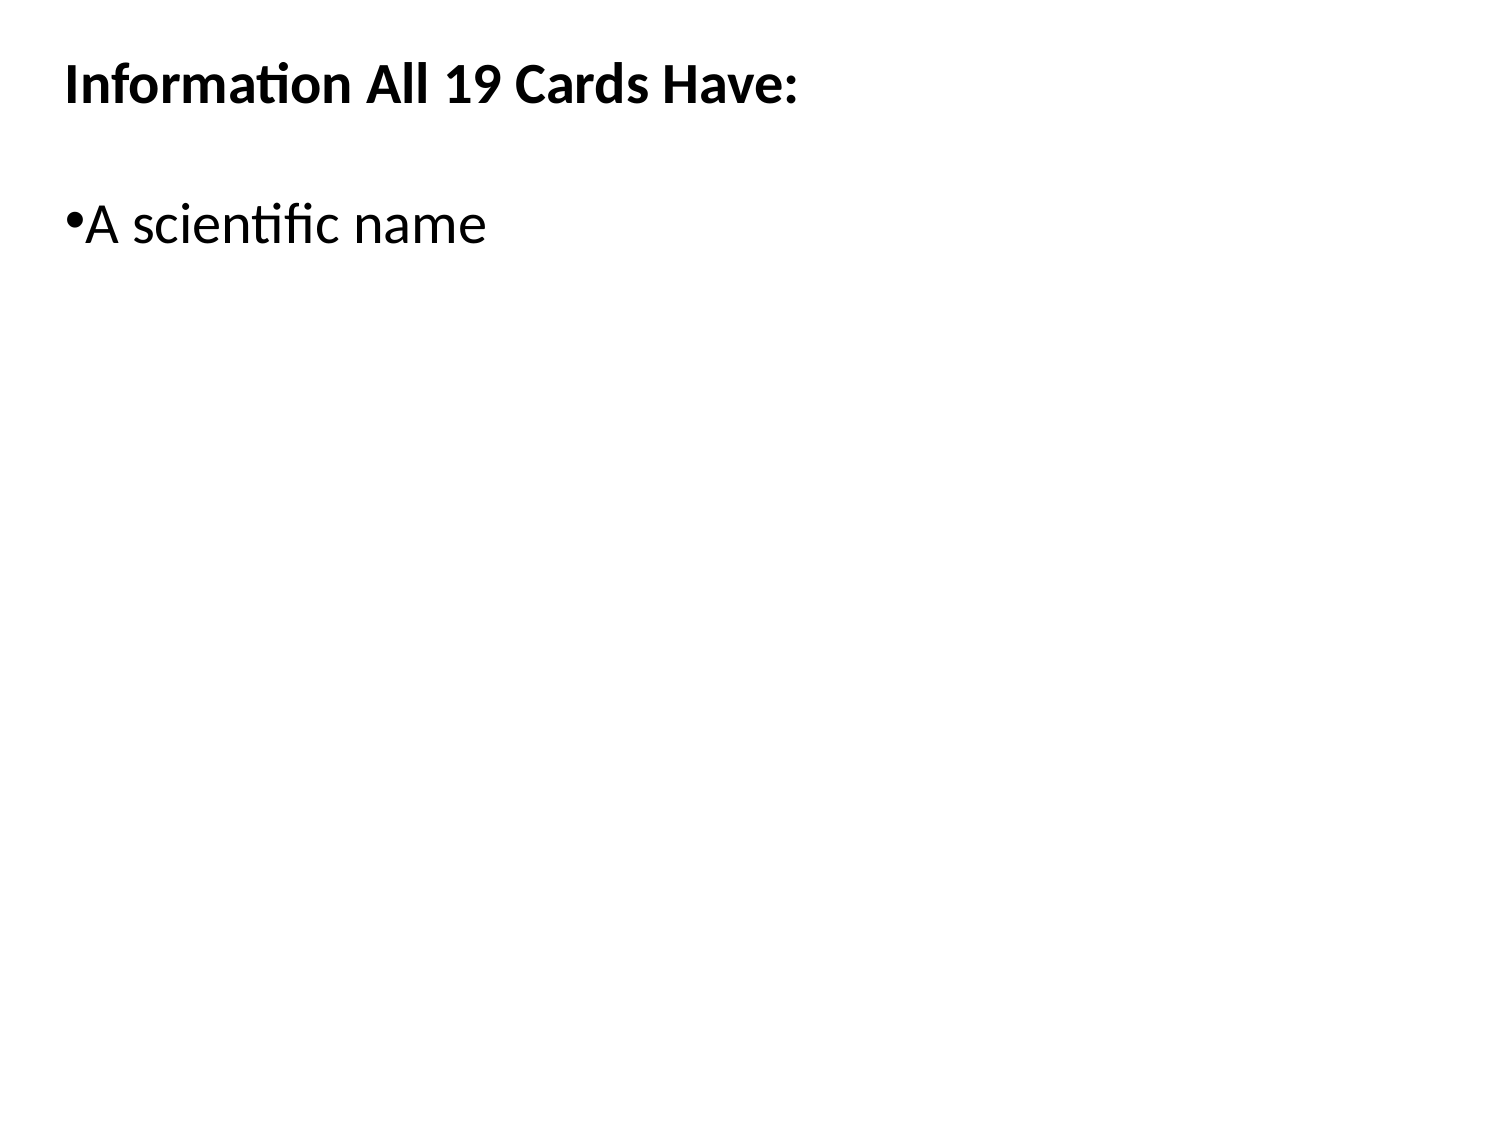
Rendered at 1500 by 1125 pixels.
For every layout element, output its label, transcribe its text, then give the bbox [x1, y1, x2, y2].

text_box Information All 19 Cards Have: A scientific name [50, 37, 1425, 413]
